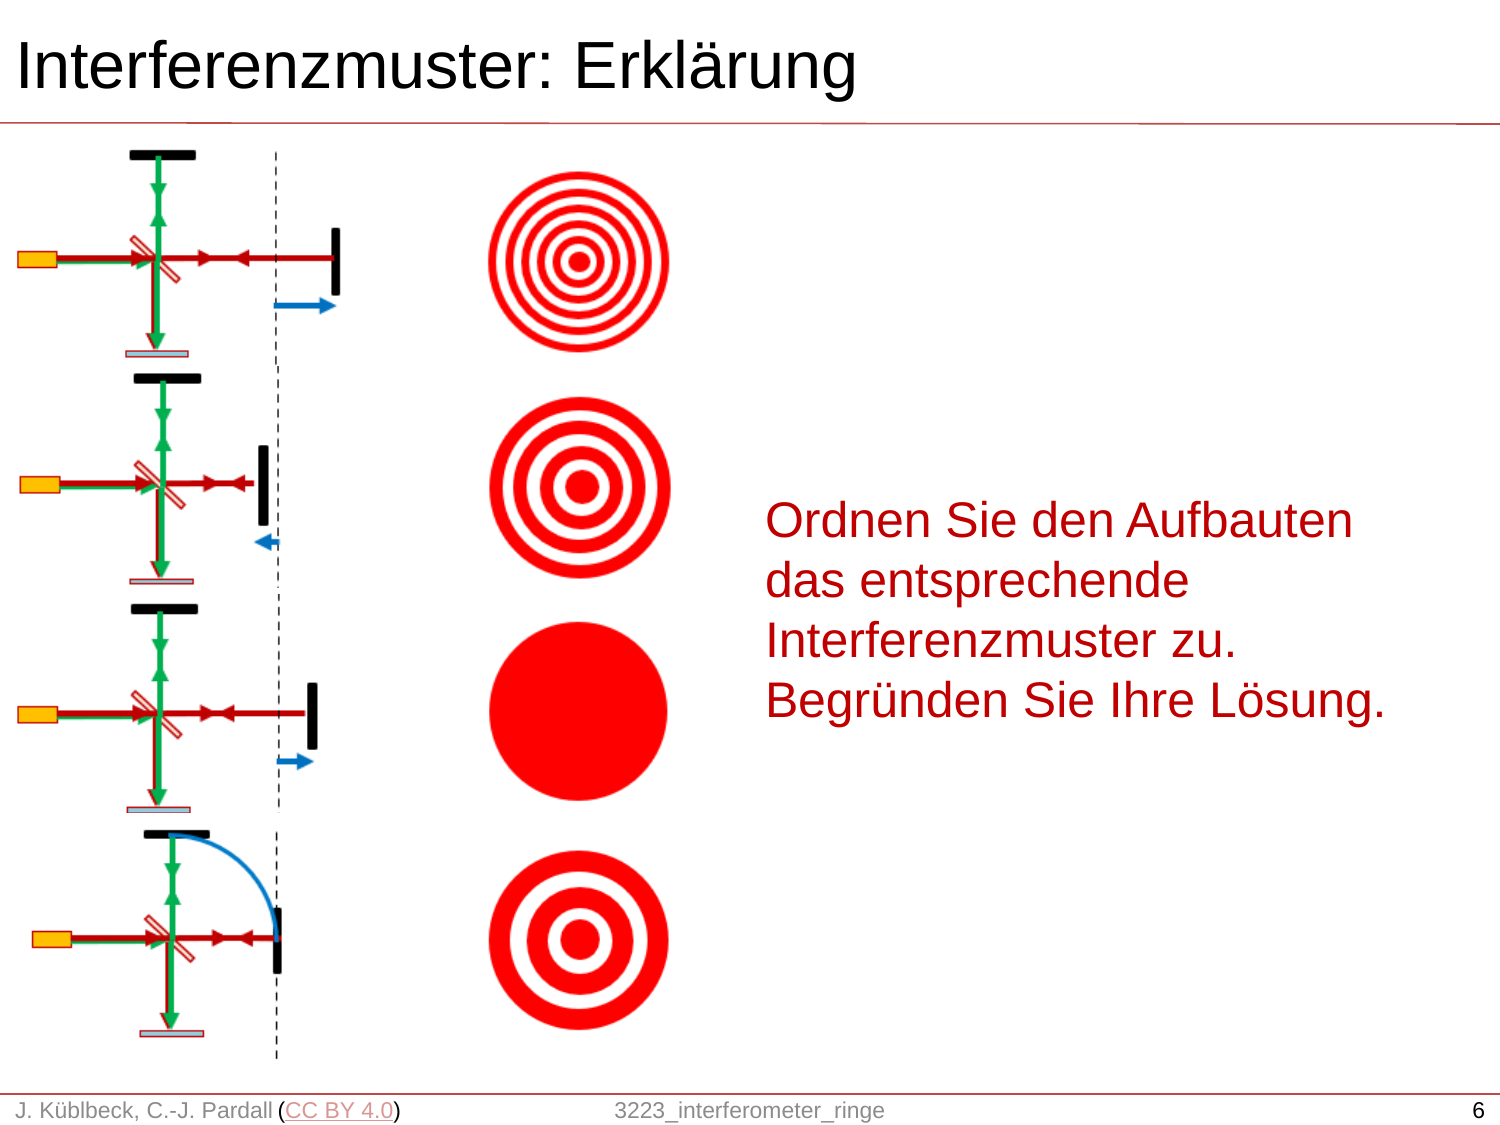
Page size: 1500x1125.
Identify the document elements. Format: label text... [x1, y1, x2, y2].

footer 3223_interferometer_ringe [512, 1094, 988, 1125]
slide_number J. Küblbeck, C.-J. Pardall [0, 1094, 350, 1125]
title Interferenzmuster: Erklärung [0, 0, 1500, 123]
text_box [468, 153, 693, 1048]
list Ordnen Sie den Aufbauten das entsprechende Interferenzmuster zu. Begründen Sie Ihre Lösung. [750, 479, 1500, 1094]
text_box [3, 145, 359, 1062]
